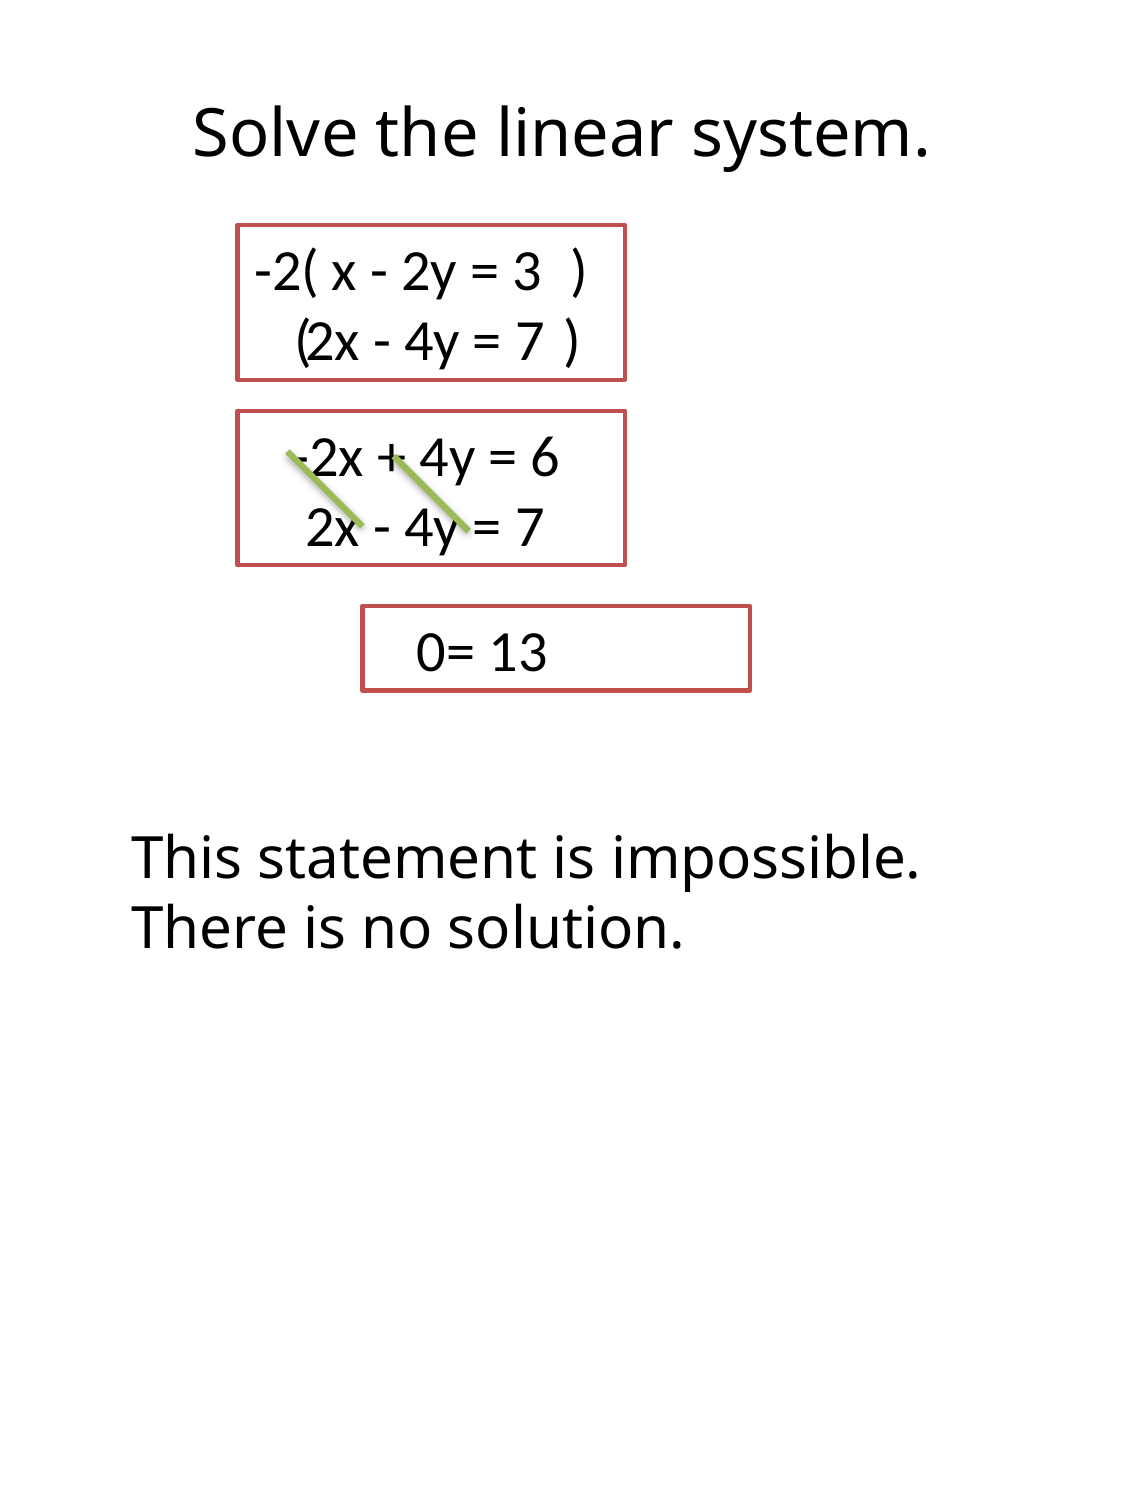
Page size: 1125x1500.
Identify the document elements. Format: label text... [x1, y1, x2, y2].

text_box This statement is impossible. There is no solution. [116, 812, 937, 968]
title Solve the linear system. [56, 60, 1069, 200]
text_box -2x + 4y = 6 2x - 4y = 7 [235, 409, 627, 567]
text_box -2( ) ( ) [239, 224, 605, 380]
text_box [393, 455, 469, 532]
text_box 0= 13 [360, 604, 752, 693]
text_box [287, 451, 363, 527]
text_box x - 2y = 3 2x - 4y = 7 [235, 223, 627, 382]
